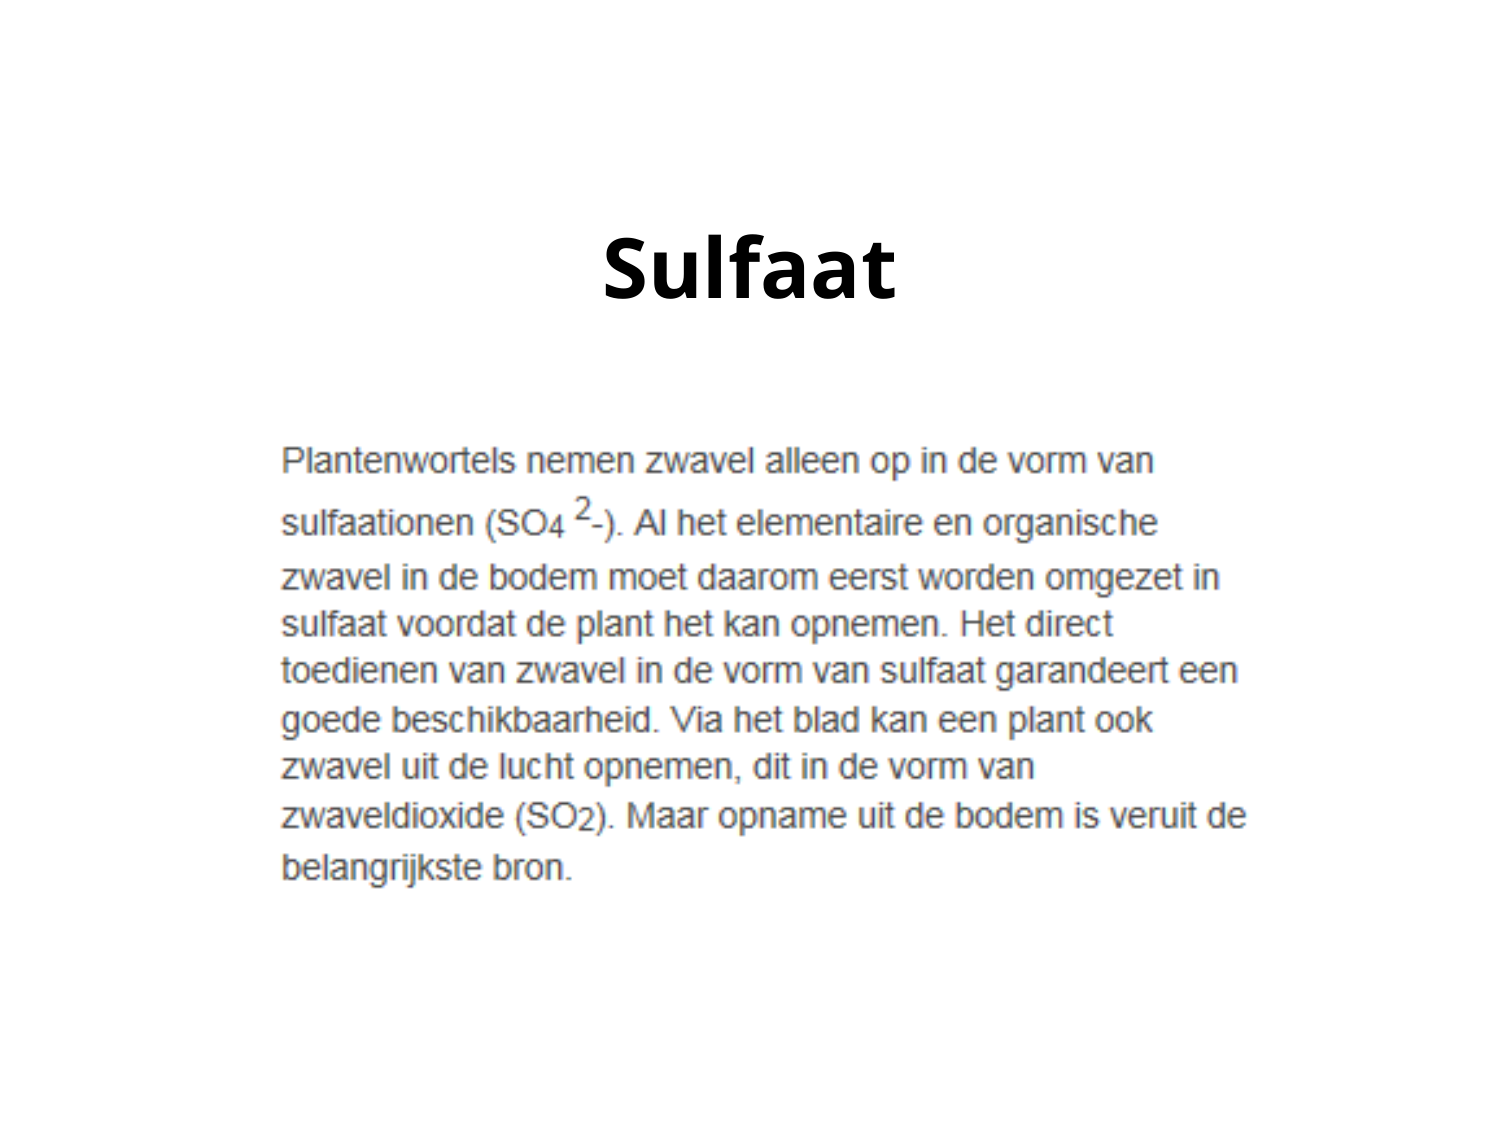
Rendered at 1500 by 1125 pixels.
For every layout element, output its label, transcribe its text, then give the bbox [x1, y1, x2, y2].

title Sulfaat [283, 184, 1217, 347]
picture [253, 408, 1262, 917]
list [112, 412, 1388, 992]
